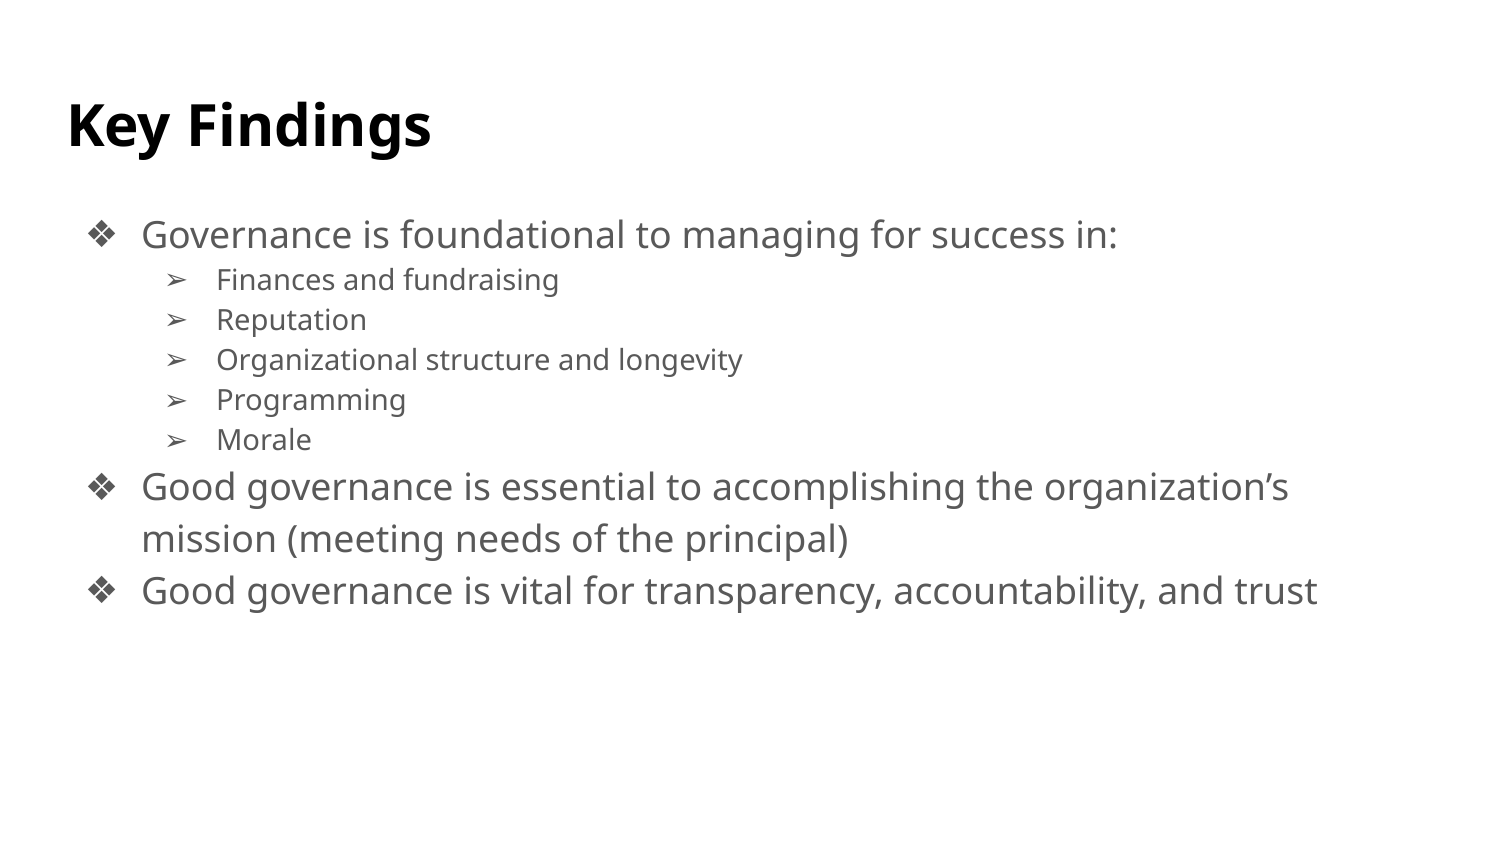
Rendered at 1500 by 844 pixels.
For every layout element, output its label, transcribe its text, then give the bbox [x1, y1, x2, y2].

list Governance is foundational to managing for success in: Finances and fundraising Reputation Organizational structure and longevity Programming Morale Good governance is essential to accomplishing the organization’s mission (meeting needs of the principal) Good governance is vital for transparency, accountability, and trust [51, 189, 1449, 750]
title Key Findings [51, 72, 1449, 167]
